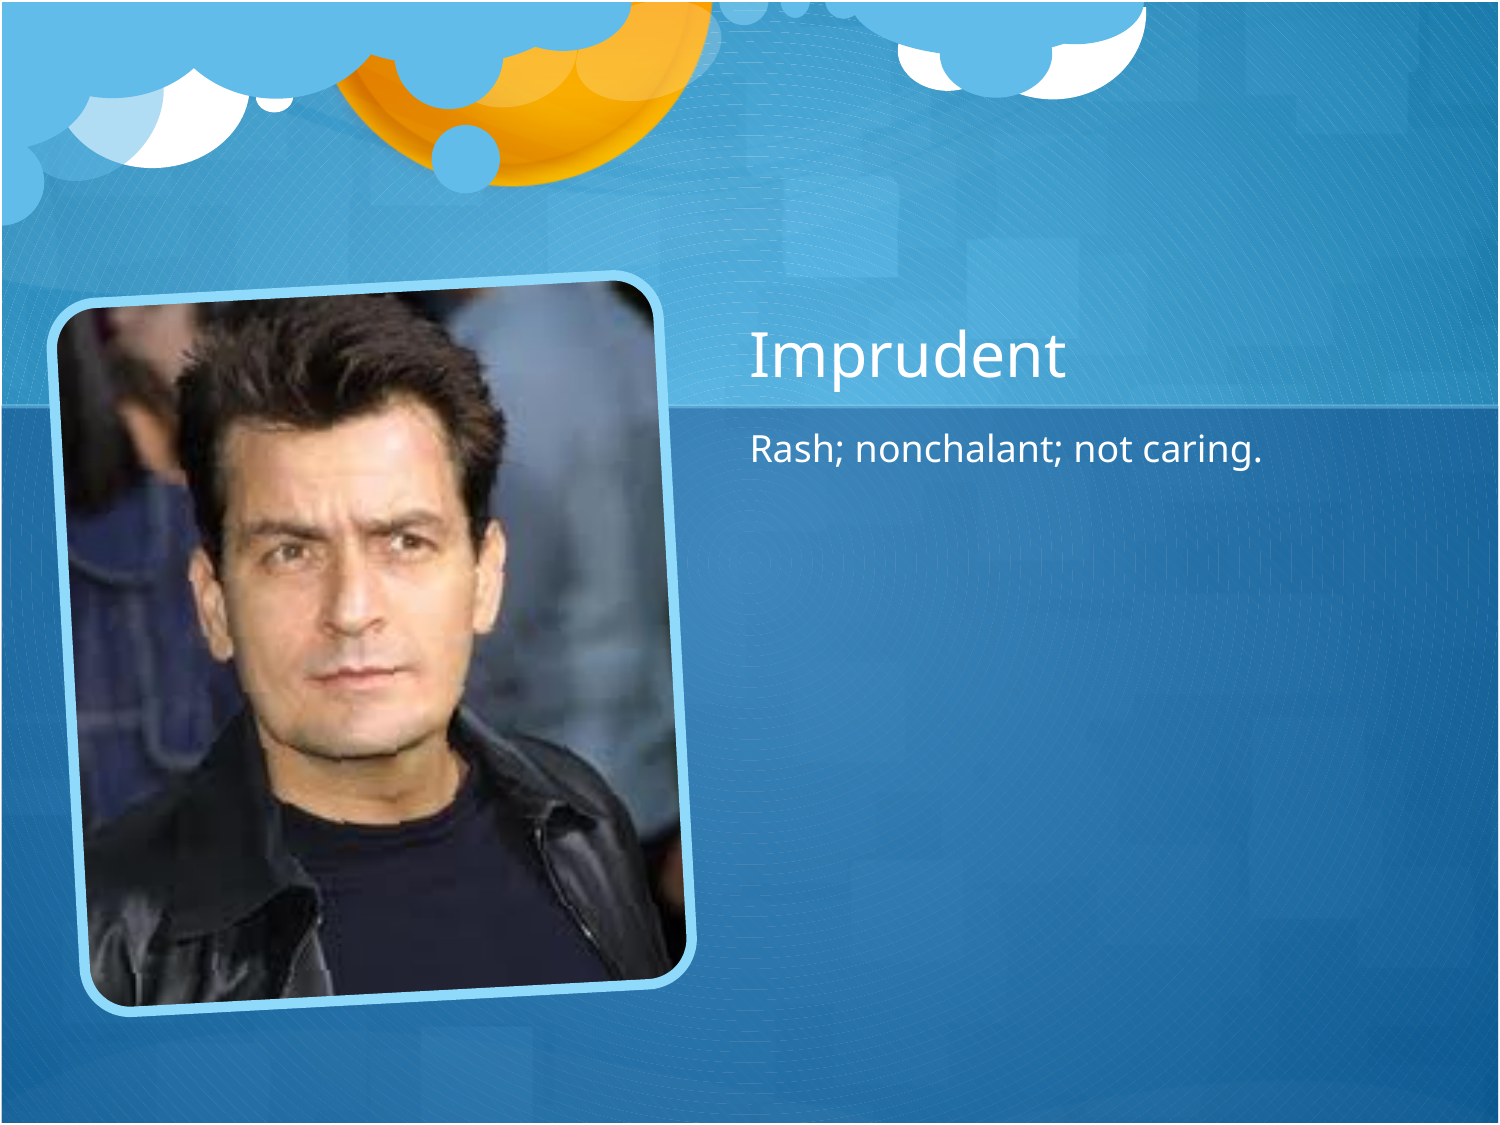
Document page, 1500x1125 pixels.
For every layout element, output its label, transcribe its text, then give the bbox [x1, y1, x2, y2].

list Rash; nonchalant; not caring. [734, 417, 1383, 1025]
picture [2, 2, 1498, 1123]
title Imprudent [734, 162, 1383, 398]
